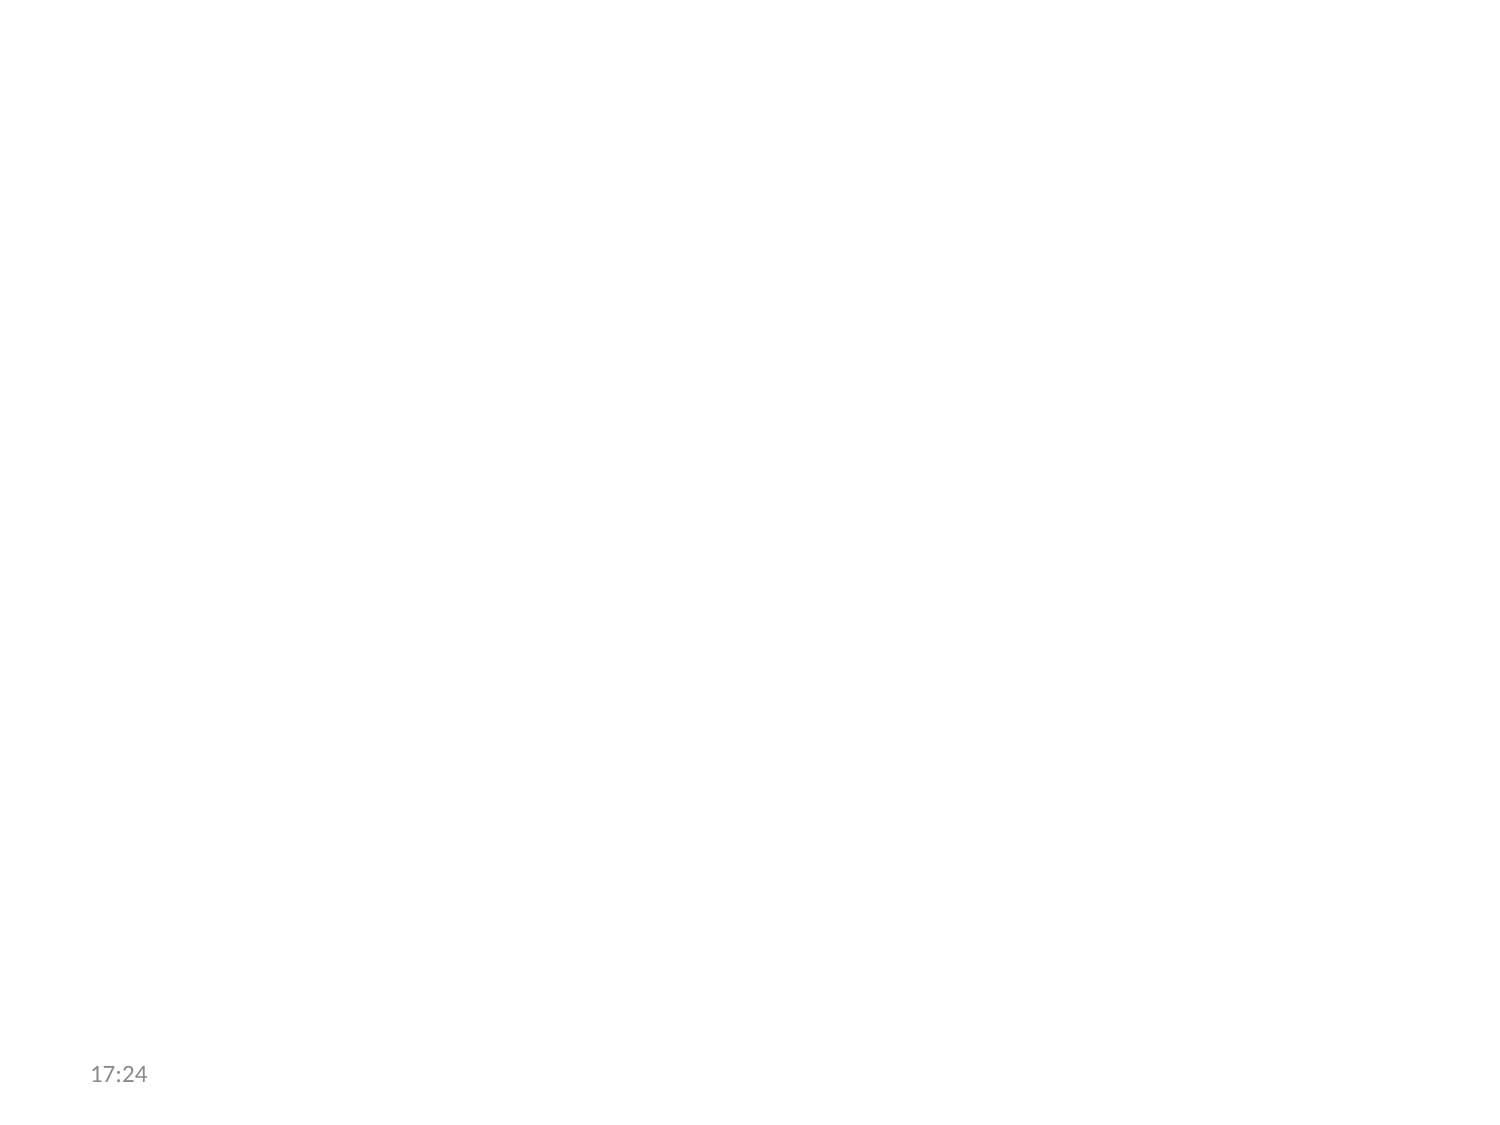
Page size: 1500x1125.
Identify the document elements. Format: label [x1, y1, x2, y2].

slide_number [75, 1042, 425, 1103]
